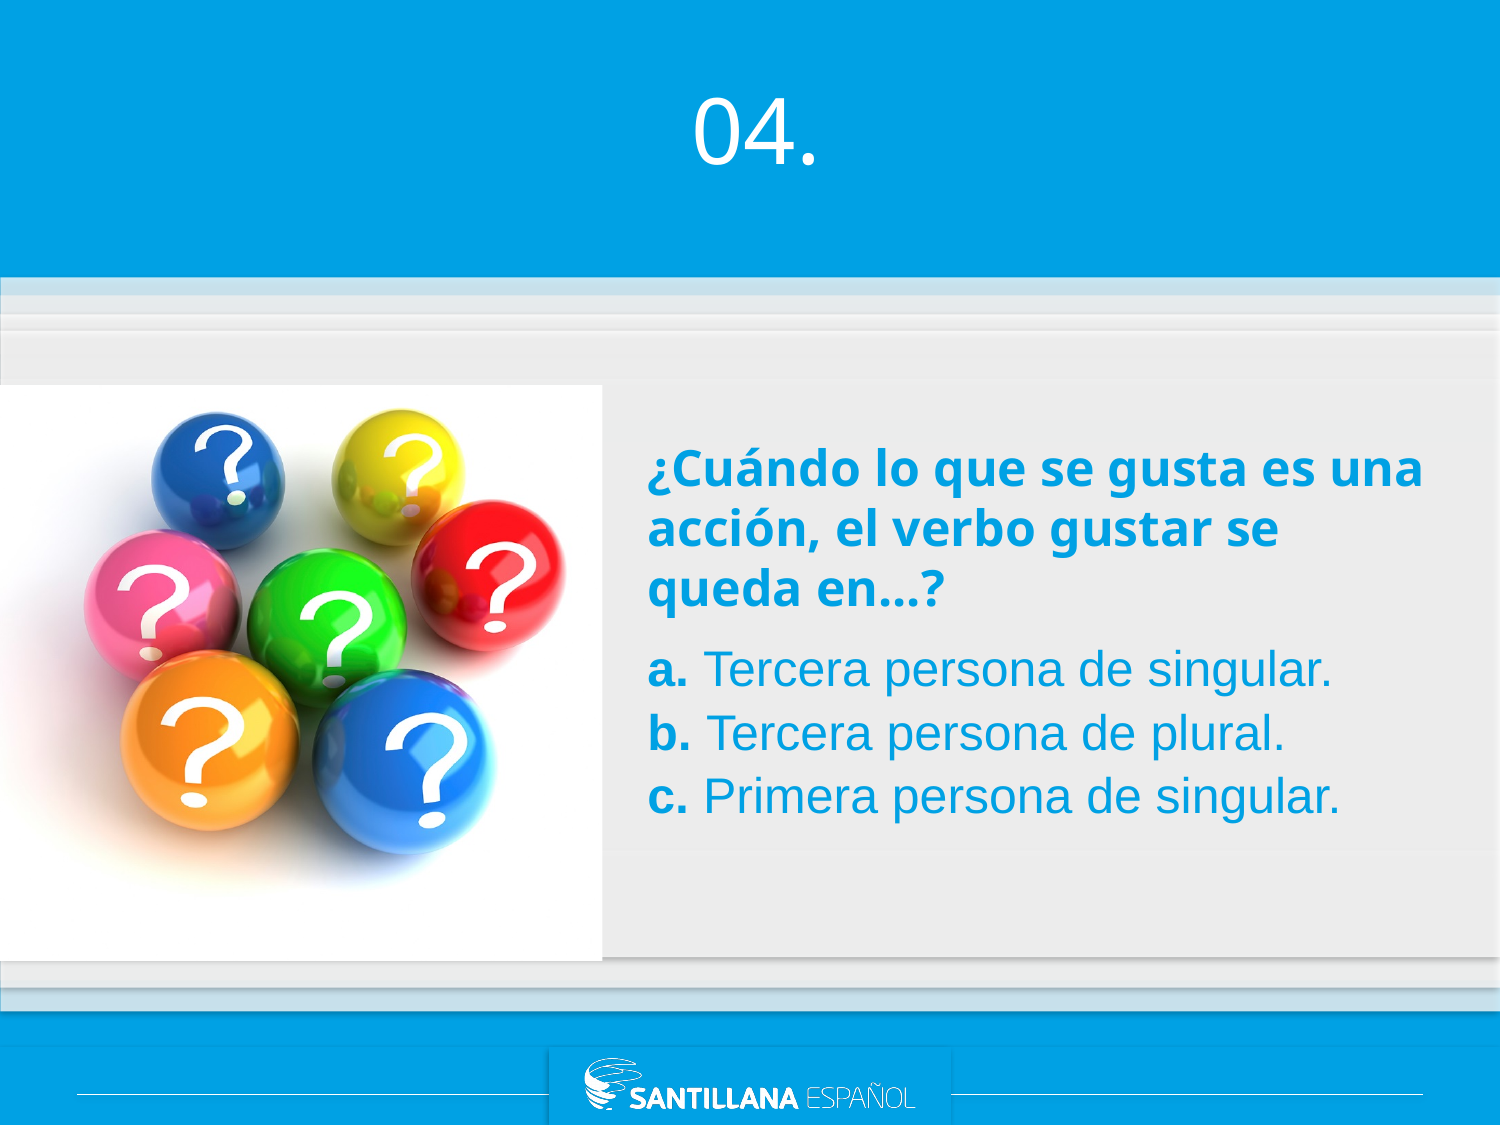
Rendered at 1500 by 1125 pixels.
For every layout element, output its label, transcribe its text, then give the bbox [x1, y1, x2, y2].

list ¿Cuándo lo que se gusta es una acción, el verbo gustar se queda en...? [632, 428, 1448, 635]
text_box 04. [88, 78, 1424, 208]
picture [0, 385, 603, 961]
list a. Tercera persona de singular. b. Tercera persona de plural. c. Primera persona de singular. [632, 635, 1448, 967]
